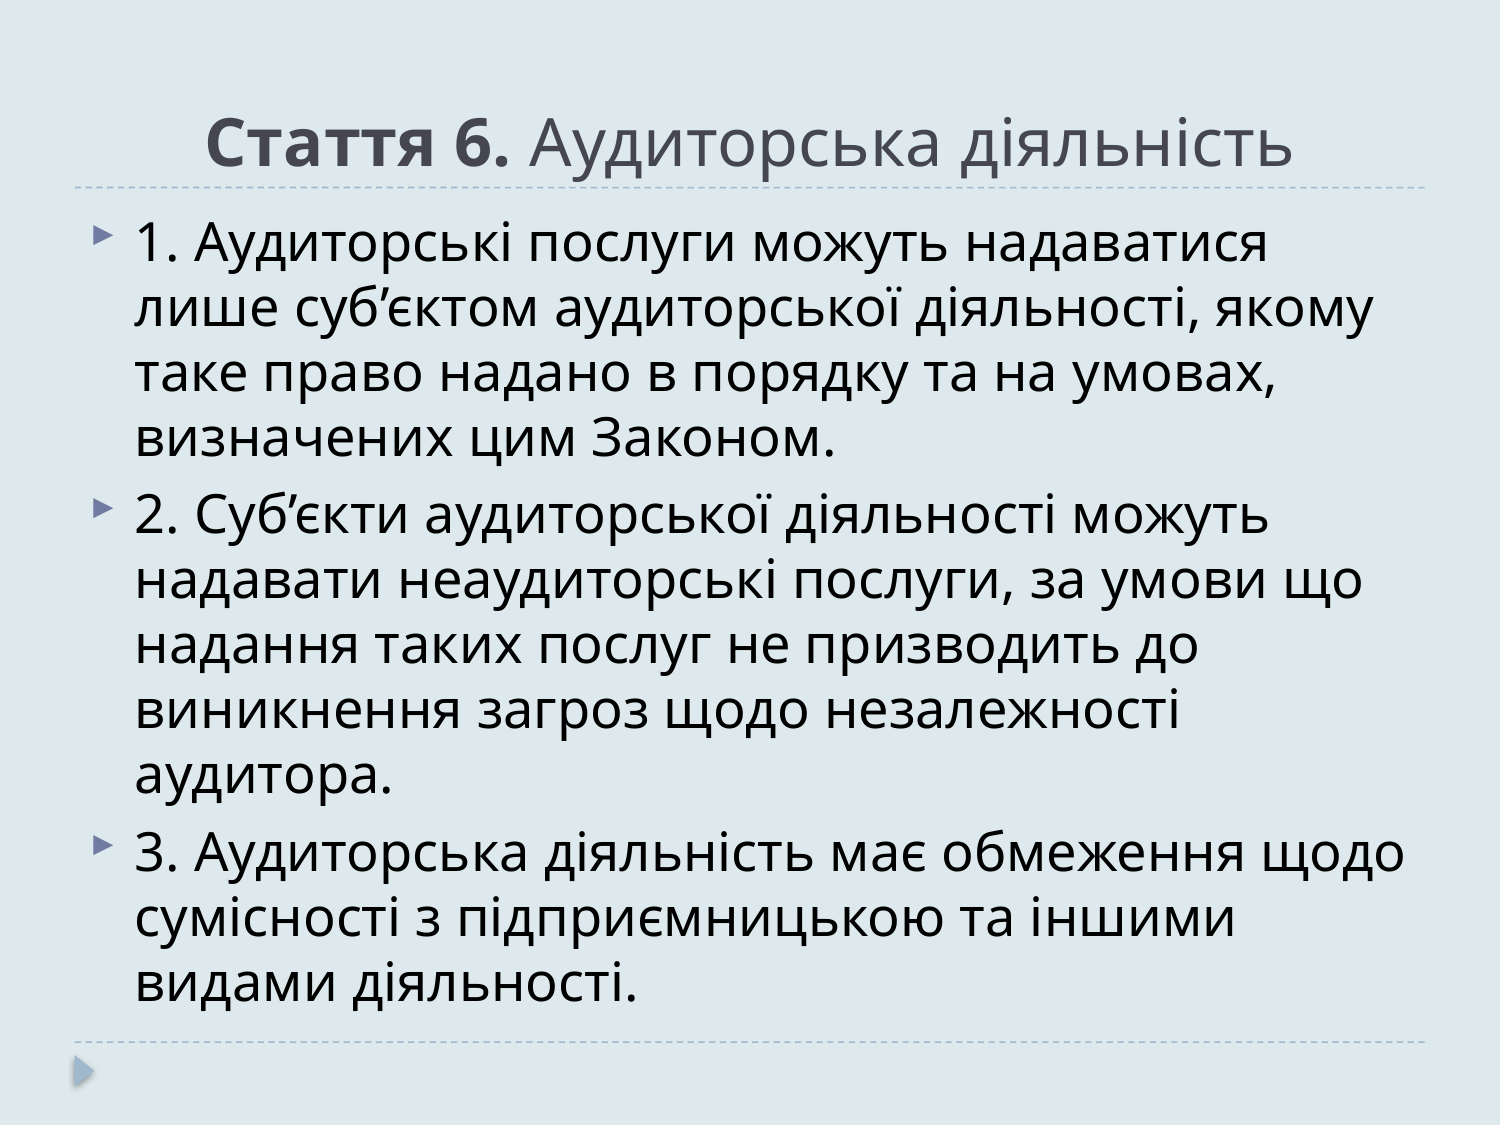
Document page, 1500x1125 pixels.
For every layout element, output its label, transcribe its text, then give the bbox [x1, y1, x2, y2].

title Стаття 6. Аудиторська діяльність [75, 24, 1425, 188]
list 1. Аудиторські послуги можуть надаватися лише суб’єктом аудиторської діяльності, якому таке право надано в порядку та на умовах, визначених цим Законом. 2. Суб’єкти аудиторської діяльності можуть надавати неаудиторські послуги, за умови що надання таких послуг не призводить до виникнення загроз щодо незалежності аудитора. 3. Аудиторська діяльність має обмеження щодо сумісності з підприємницькою та іншими видами діяльності. [75, 200, 1425, 1010]
